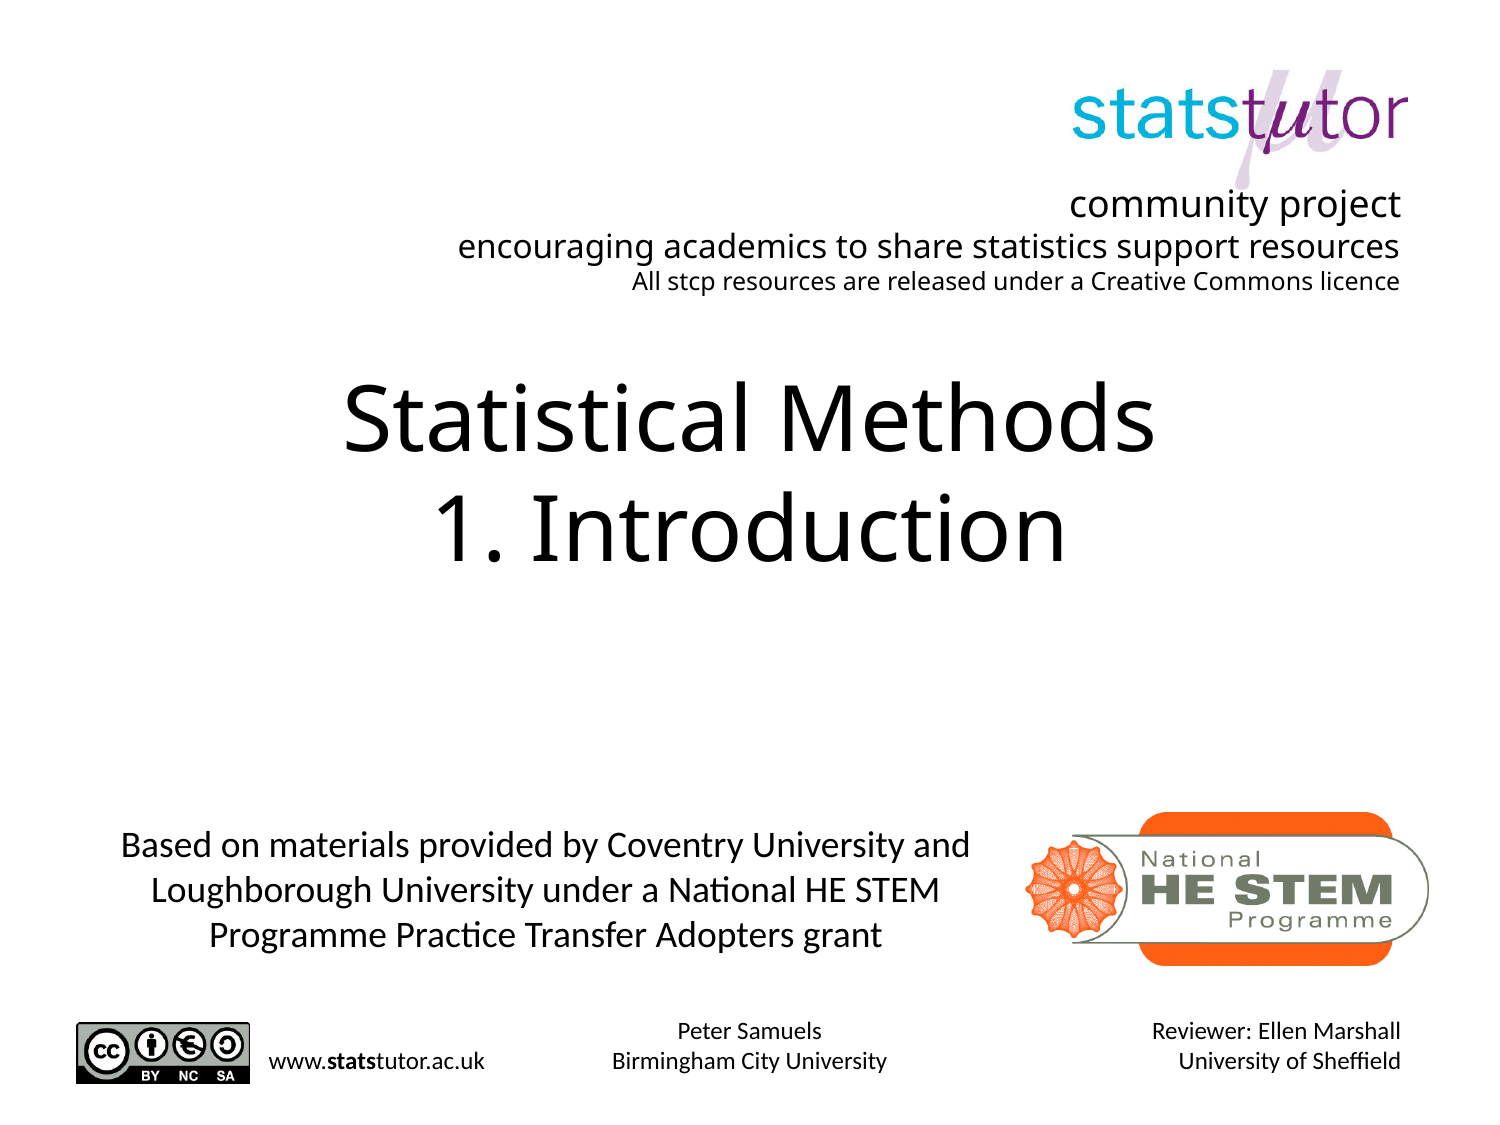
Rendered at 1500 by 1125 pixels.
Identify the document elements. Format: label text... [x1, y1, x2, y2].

text_box www.statstutor.ac.uk [254, 1036, 538, 1082]
text_box Reviewer: Ellen Marshall University of Sheffield [1038, 1007, 1417, 1083]
text_box community project encouraging academics to share statistics support resources All stcp resources are released under a Creative Commons licence [123, 172, 1417, 303]
text_box Based on materials provided by Coventry University and Loughborough University under a National HE STEM Programme Practice Transfer Adopters grant [47, 812, 1024, 963]
picture [76, 1022, 251, 1084]
picture [1025, 812, 1430, 966]
picture [1063, 58, 1417, 196]
text_box Peter Samuels Birmingham City University [549, 1007, 951, 1083]
title Statistical Methods 1. Introduction [112, 349, 1388, 591]
